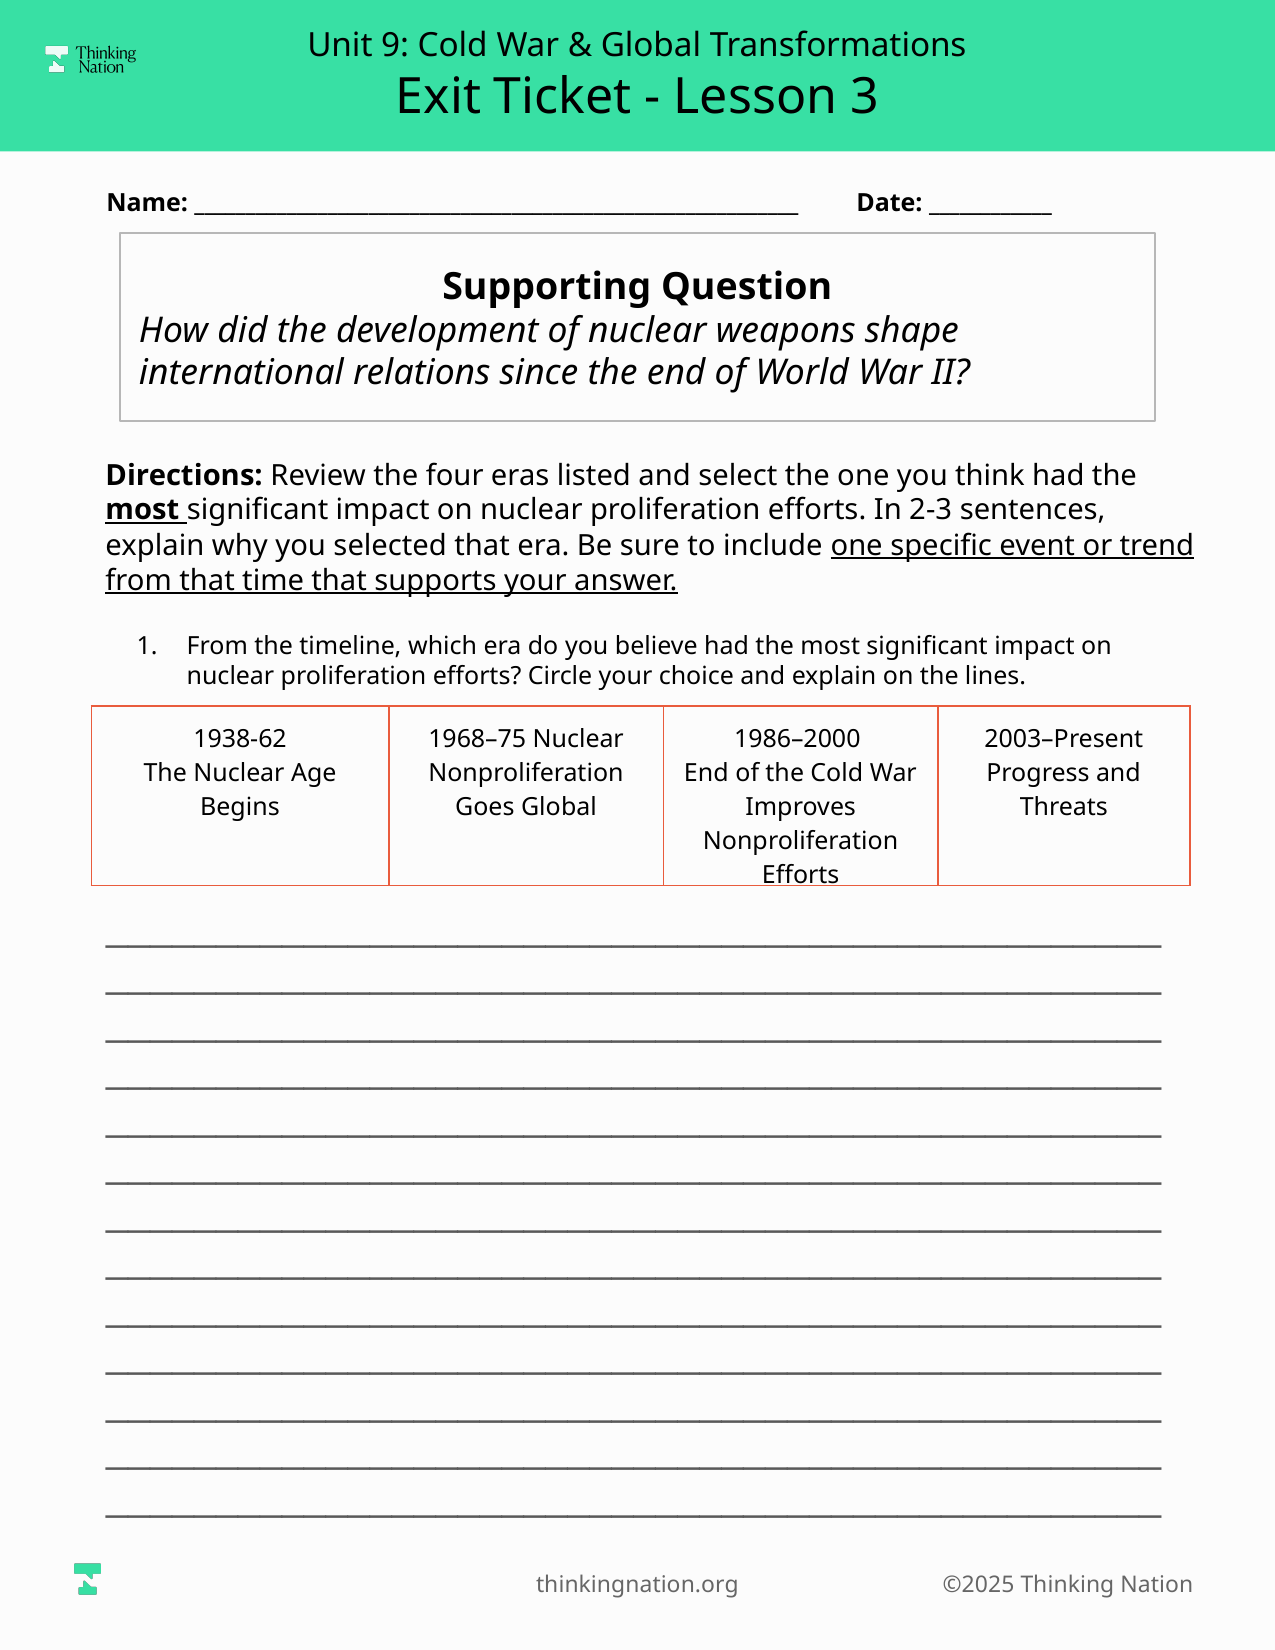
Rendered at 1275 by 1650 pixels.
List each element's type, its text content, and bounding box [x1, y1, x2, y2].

text_box From the timeline, which era do you believe had the most significant impact on nuclear proliferation efforts? Circle your choice and explain on the lines. [96, 615, 1179, 705]
text_box thinkingnation.org [486, 1553, 789, 1605]
text_box Unit 9: Cold War & Global Transformations Exit Ticket - Lesson 3 [0, 0, 1275, 152]
table_header 1938-62 The Nuclear Age Begins [92, 707, 388, 885]
table_header 2003–Present Progress and Threats [939, 707, 1189, 885]
picture [35, 37, 140, 82]
table_header 1968–75 Nuclear Nonproliferation Goes Global [390, 707, 663, 885]
text_box ©2025 Thinking Nation [907, 1553, 1210, 1605]
table_header 1986–2000 End of the Cold War Improves Nonproliferation Efforts [664, 707, 937, 885]
text_box Name: ___________________________________________________________ Date: ____________ [91, 170, 1214, 214]
text_box ________________________________________________________________________________________________________________________________________________________________________________________________________________________________________________________________________________________________ ________________________________________________________________________________________________________________________________________________________________________________________________________________________________________________________________________________________________________________________________________________ [91, 886, 1184, 1511]
picture [65, 1557, 109, 1601]
text_box Directions: Review the four eras listed and select the one you think had the most significant impact on nuclear proliferation efforts. In 2-3 sentences, explain why you selected that era. Be sure to include one specific event or trend from that time that supports your answer. [90, 440, 1215, 611]
text_box Supporting Question How did the development of nuclear weapons shape international relations since the end of World War II? [119, 232, 1156, 422]
